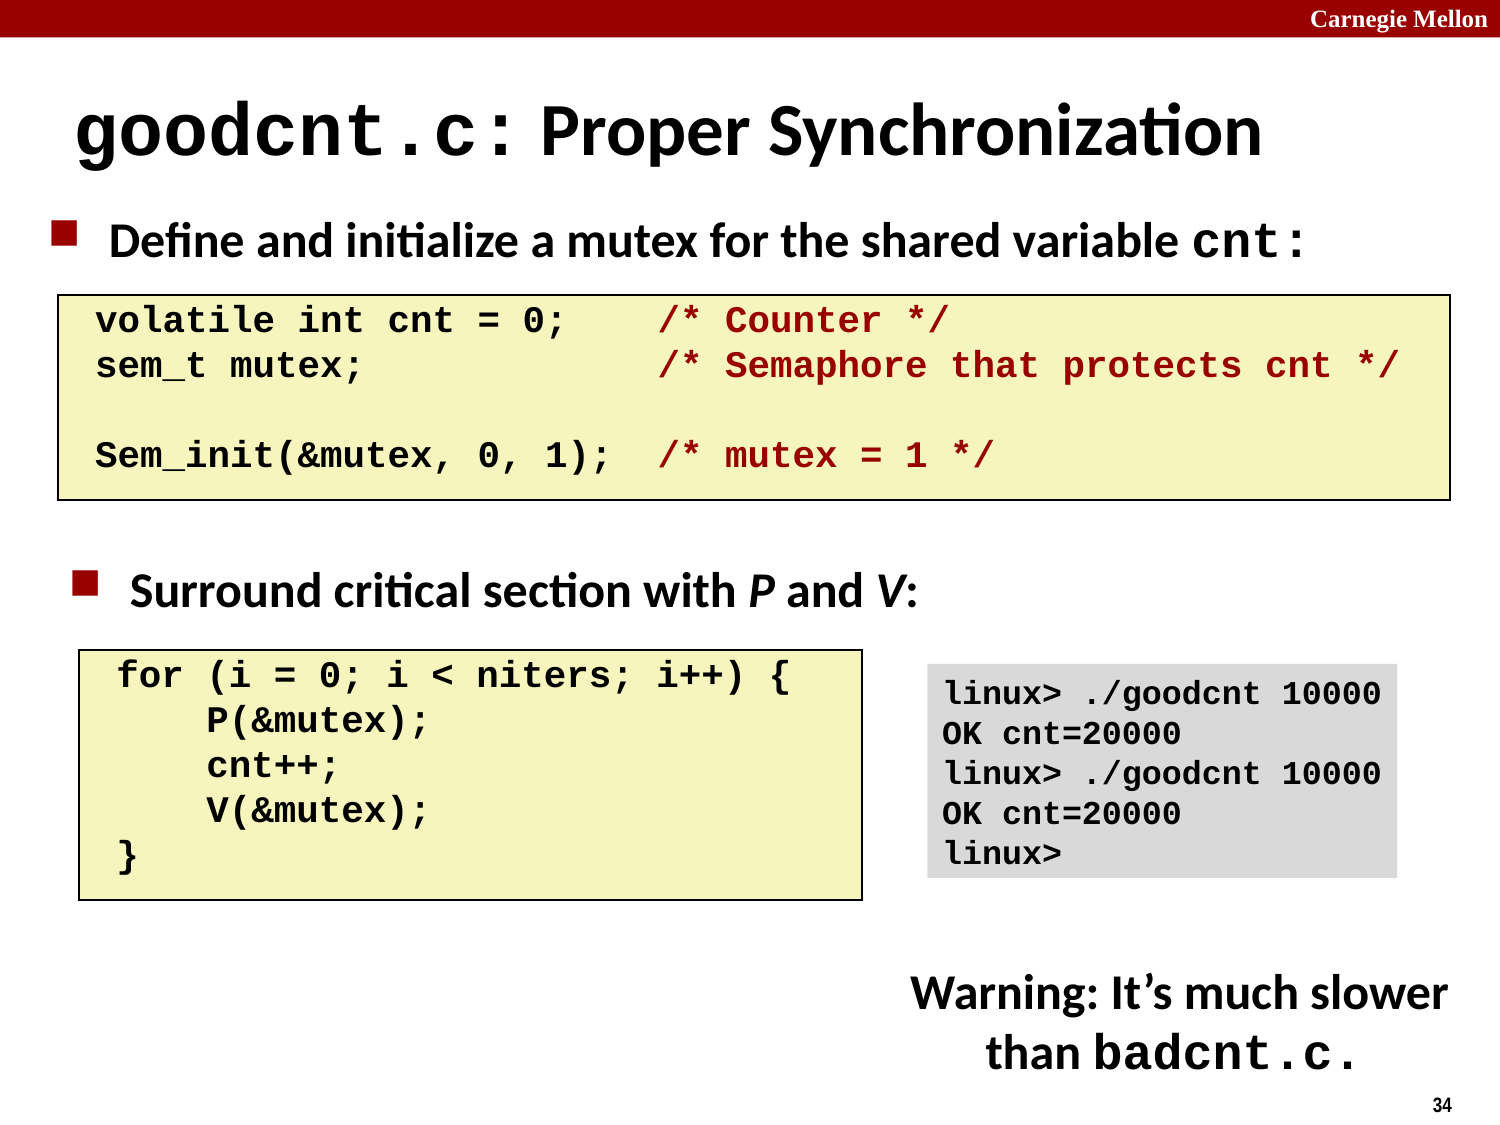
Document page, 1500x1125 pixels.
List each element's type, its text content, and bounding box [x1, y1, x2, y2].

text_box Surround critical section with P and V: [58, 549, 1422, 626]
text_box volatile int cnt = 0; /* Counter */ sem_t mutex; /* Semaphore that protects cnt */ Sem_init(&mutex, 0, 1); /* mutex = 1 */ [57, 294, 1450, 500]
list Define and initialize a mutex for the shared variable cnt: [37, 199, 1401, 276]
text_box linux> ./goodcnt 10000 OK cnt=20000 linux> ./goodcnt 10000 OK cnt=20000 linux> [927, 663, 1398, 879]
text_box Warning: It’s much slower than badcnt.c. [888, 951, 1471, 1087]
text_box for (i = 0; i < niters; i++) { P(&mutex); cnt++; V(&mutex); } [79, 650, 863, 900]
title goodcnt.c: Proper Synchronization [58, 62, 1305, 188]
